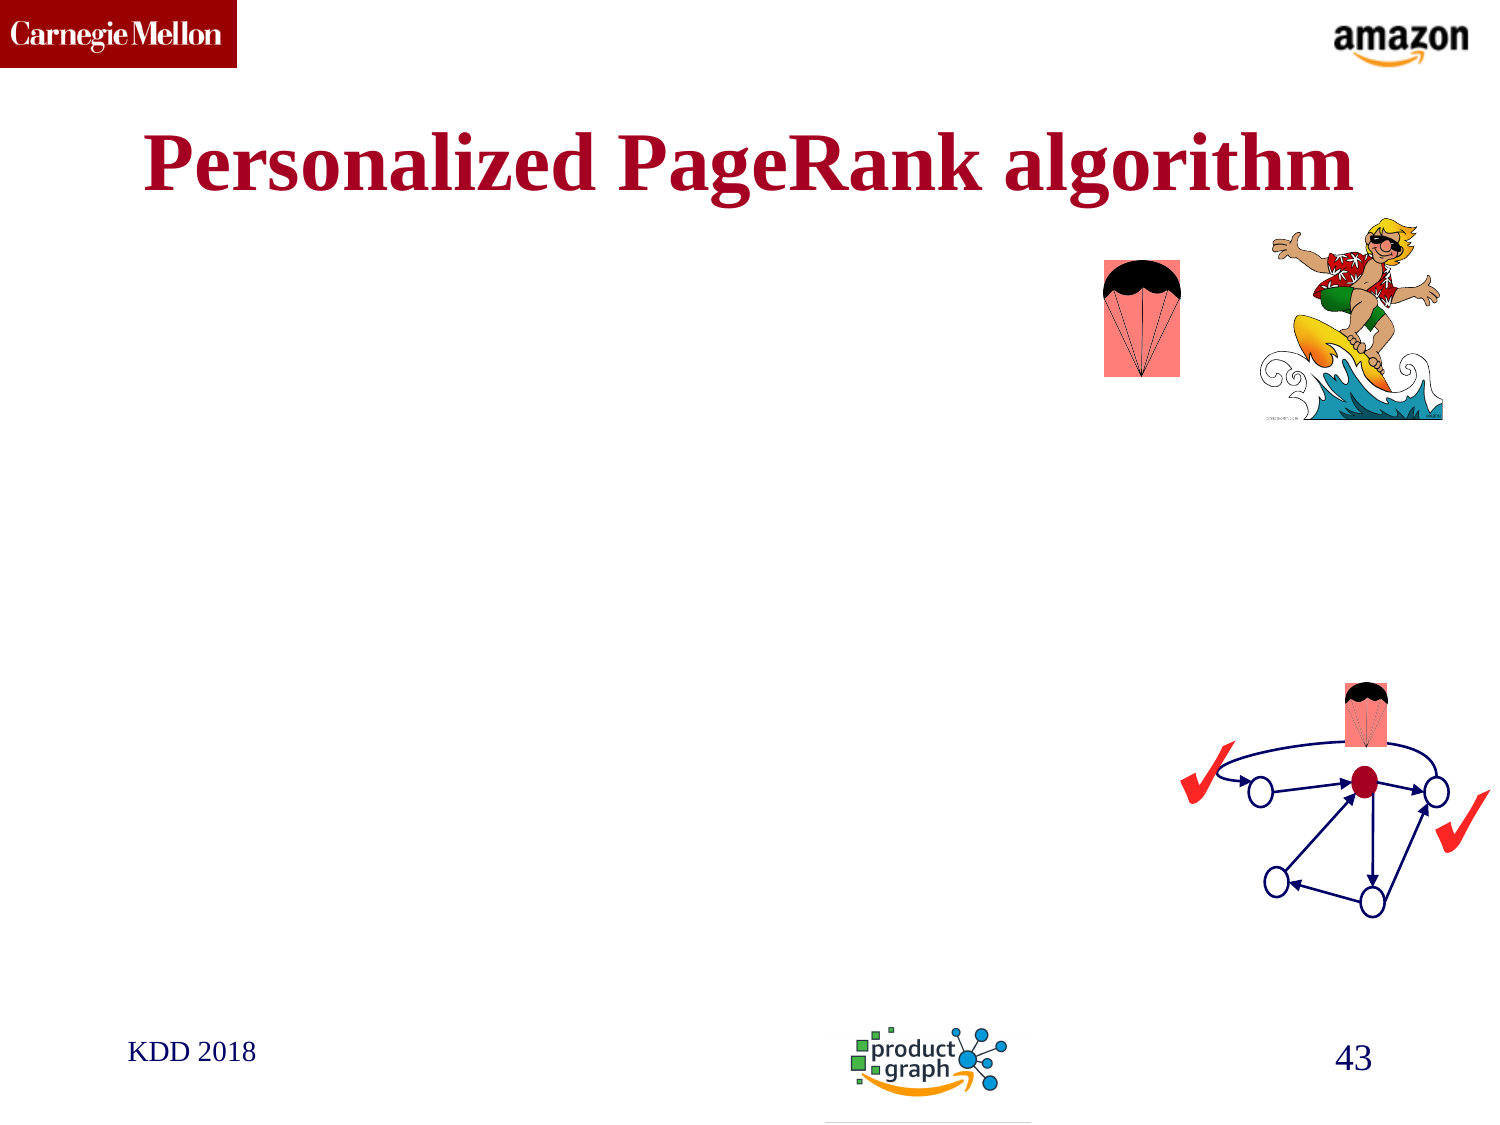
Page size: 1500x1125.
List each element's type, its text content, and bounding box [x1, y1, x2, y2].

slide_number 43 [1074, 1024, 1388, 1101]
picture [1103, 259, 1181, 377]
slide_number KDD 2018 [112, 1024, 426, 1101]
picture [1435, 789, 1491, 854]
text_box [1248, 766, 1449, 918]
picture [1322, 4, 1484, 88]
picture [1256, 212, 1449, 425]
picture [1344, 682, 1388, 748]
title Personalized PageRank algorithm [112, 99, 1388, 213]
picture [1180, 740, 1236, 805]
picture [0, 0, 237, 68]
